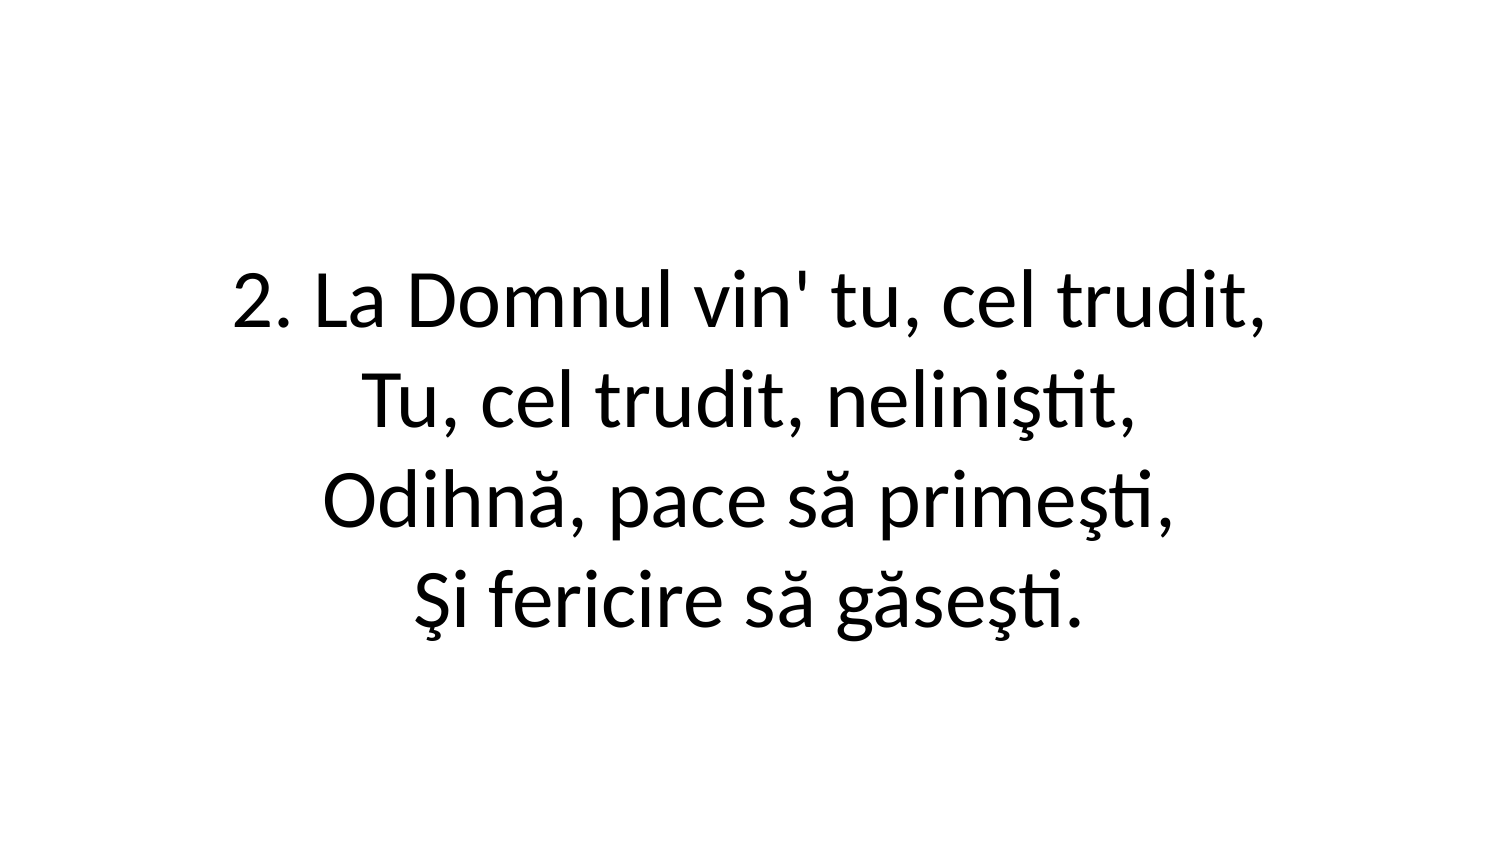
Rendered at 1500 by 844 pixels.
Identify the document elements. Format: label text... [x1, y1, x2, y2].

text_box 2. La Domnul vin' tu, cel trudit, Tu, cel trudit, neliniştit, Odihnă, pace să primeşti, Şi fericire să găseşti. [216, 192, 1284, 652]
